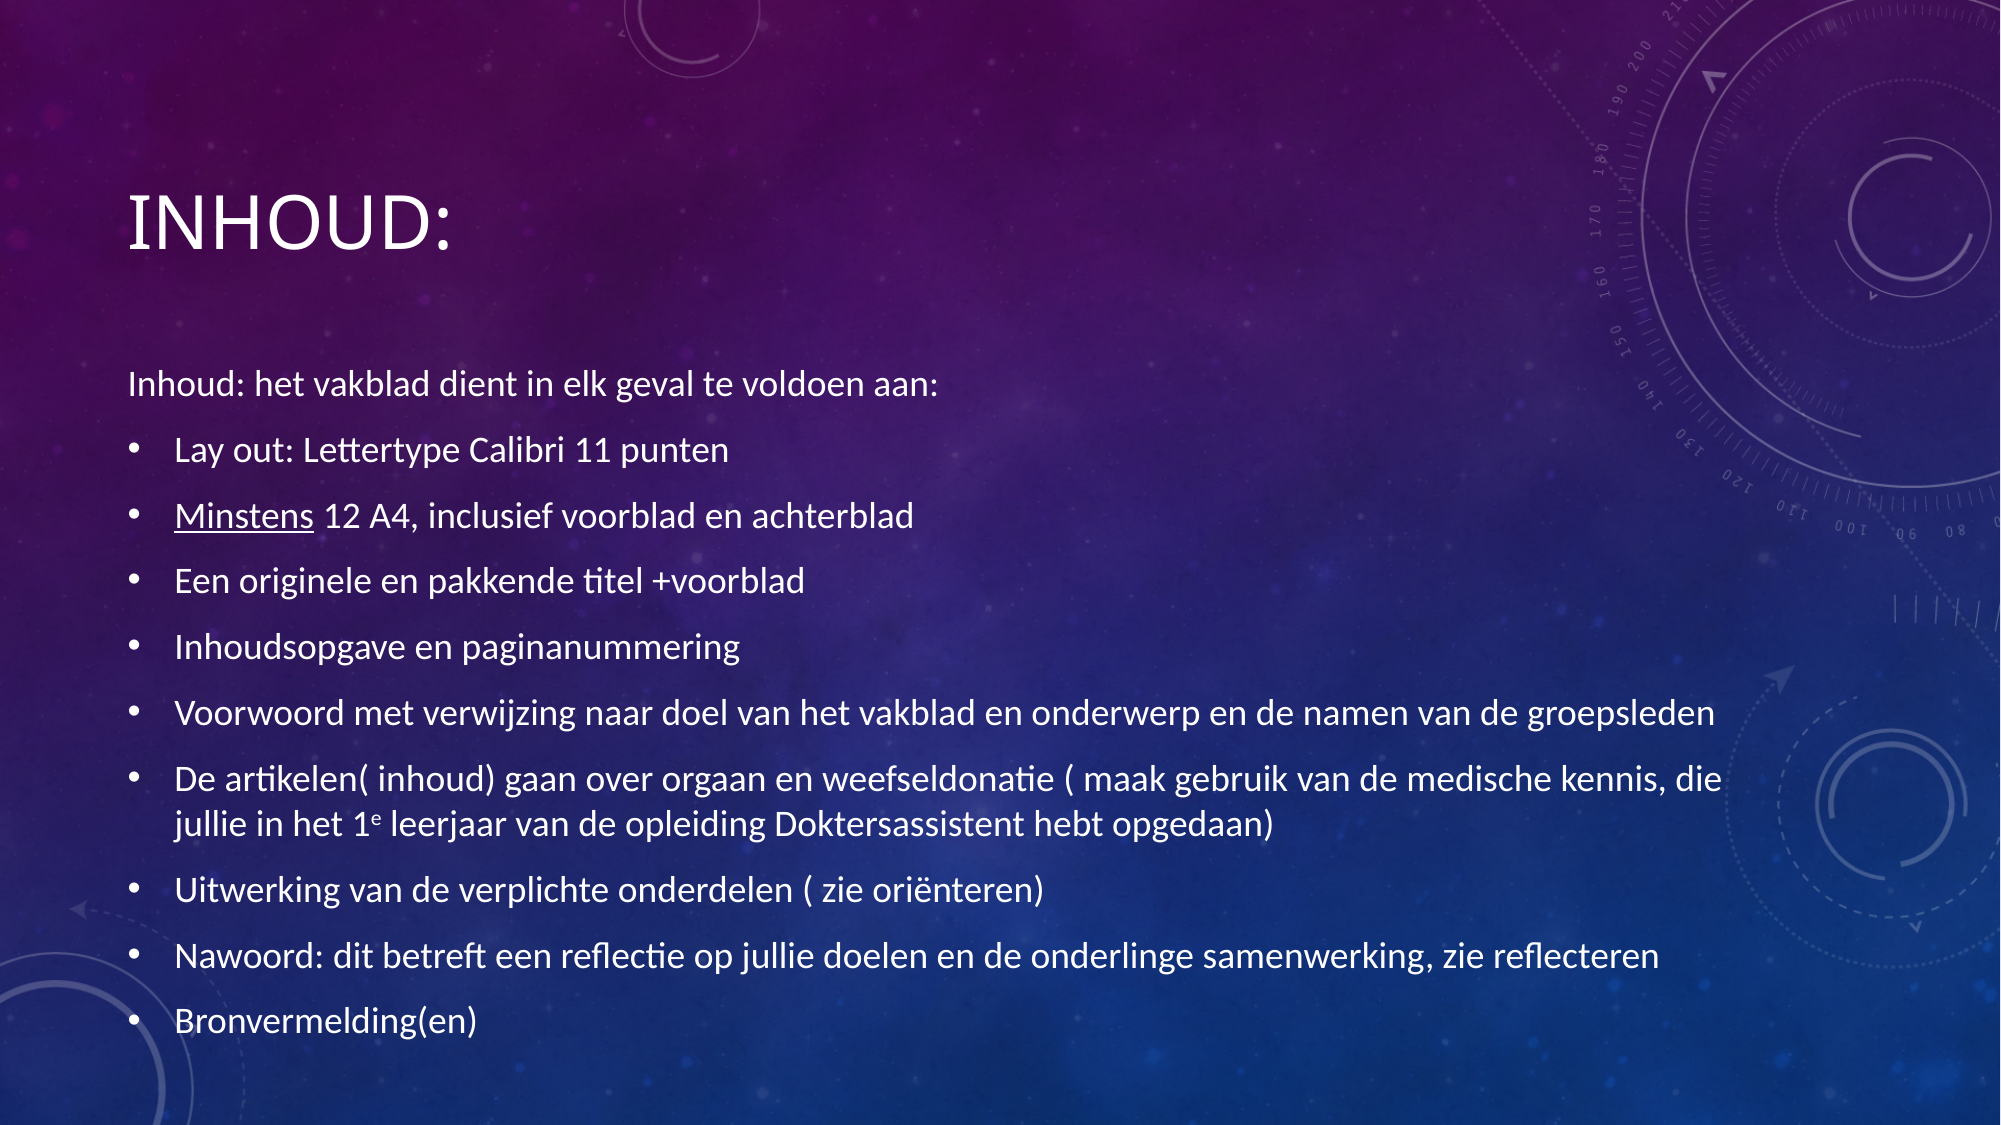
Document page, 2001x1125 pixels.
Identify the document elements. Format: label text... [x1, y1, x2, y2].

picture [0, 0, 2001, 1125]
list Inhoud: het vakblad dient in elk geval te voldoen aan: Lay out: Lettertype Calibri 11 punten Minstens 12 A4, inclusief voorblad en achterblad Een originele en pakkende titel +voorblad Inhoudsopgave en paginanummering Voorwoord met verwijzing naar doel van het vakblad en onderwerp en de namen van de groepsleden De artikelen( inhoud) gaan over orgaan en weefseldonatie ( maak gebruik van de medische kennis, die jullie in het 1e leerjaar van de opleiding Doktersassistent hebt opgedaan) Uitwerking van de verplichte onderdelen ( zie oriënteren) Nawoord: dit betreft een reflectie op jullie doelen en de onderlinge samenwerking, zie reflecteren Bronvermelding(en) [112, 351, 1775, 1087]
title Inhoud: [112, 99, 1775, 339]
